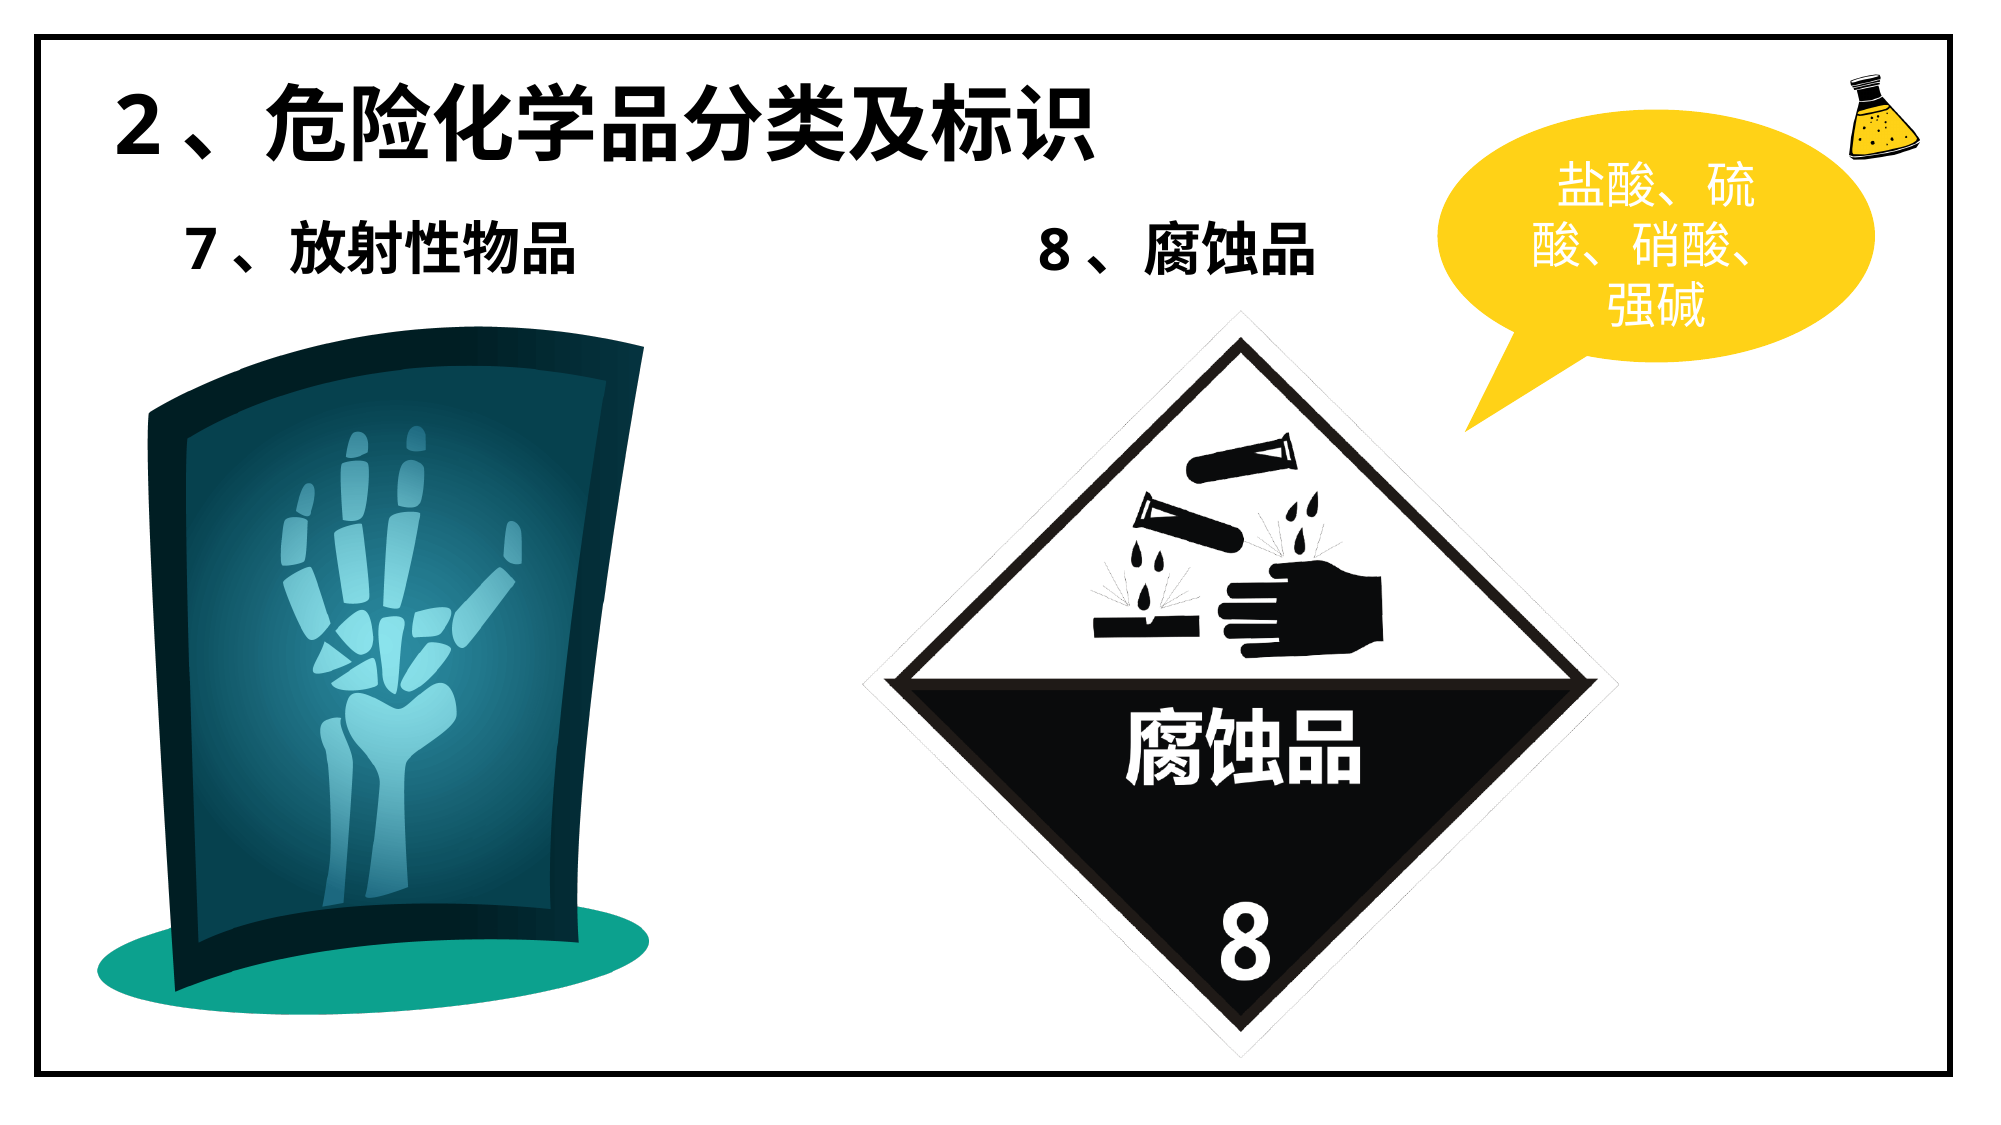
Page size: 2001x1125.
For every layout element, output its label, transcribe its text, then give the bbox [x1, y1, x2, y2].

text_box 盐酸、硫酸、硝酸、强碱 [1437, 109, 1876, 363]
picture [97, 326, 649, 1015]
picture [1849, 74, 1920, 160]
text_box 8、腐蚀品 [1023, 204, 1333, 289]
text_box 2、危险化学品分类及标识 [99, 64, 1116, 179]
picture [862, 310, 1619, 1058]
title 7、放射性物品 [170, 212, 608, 290]
